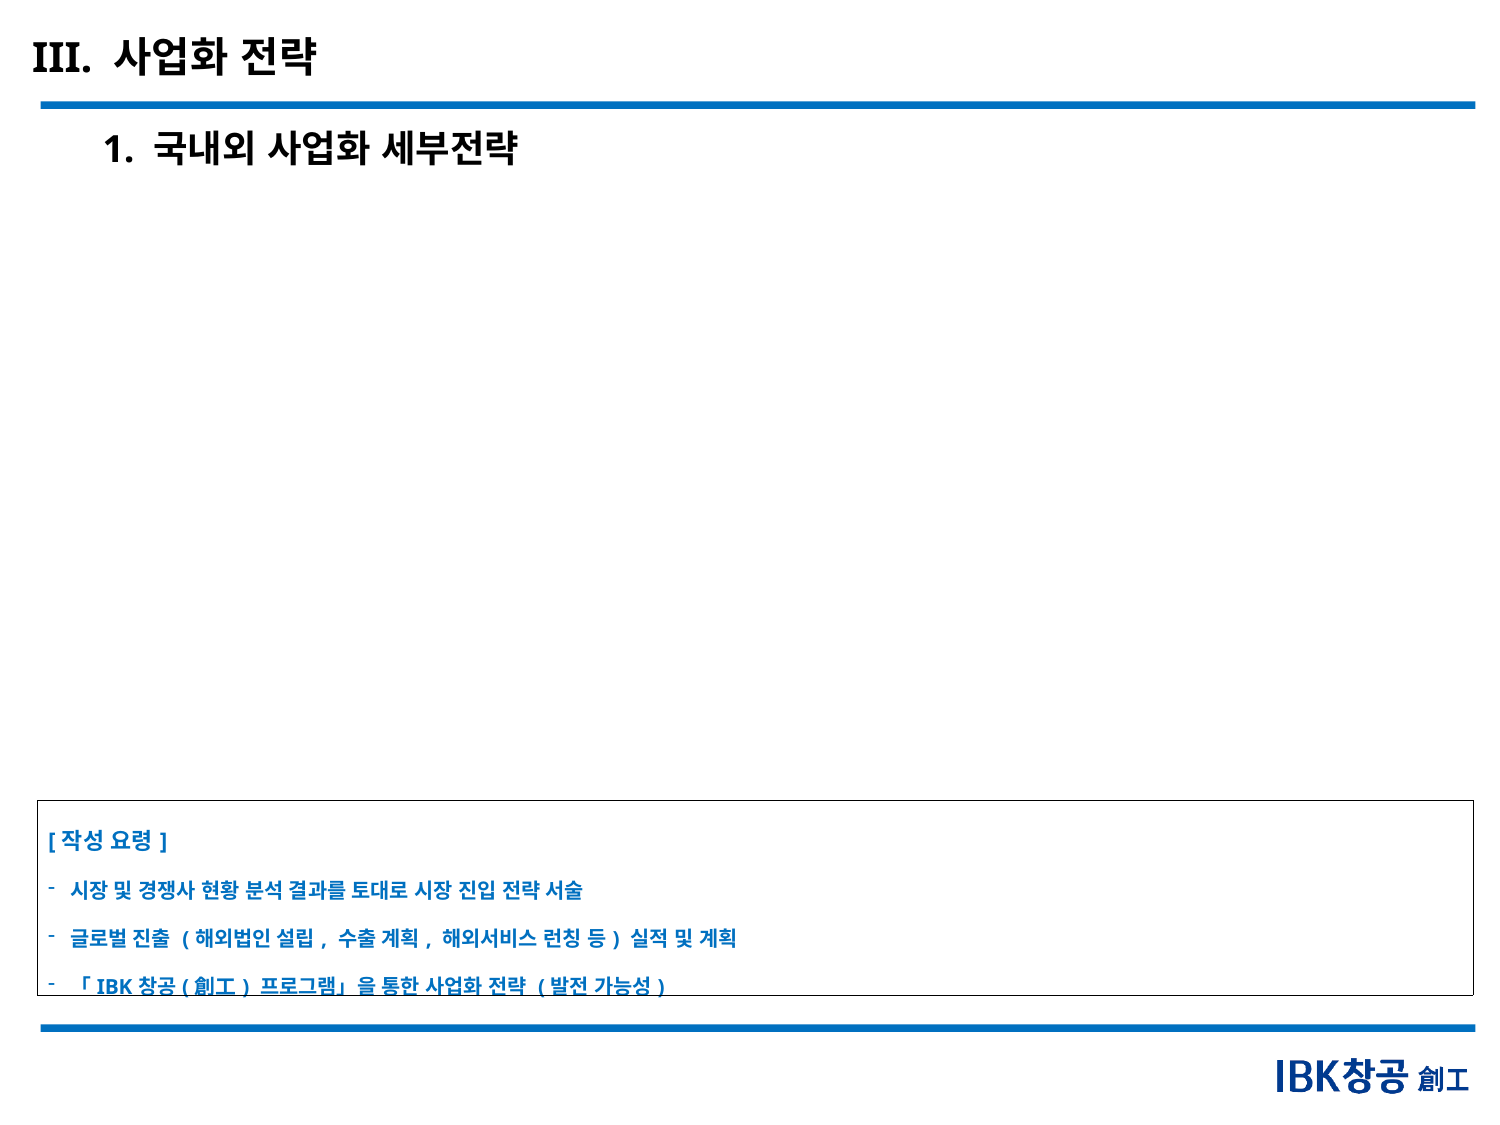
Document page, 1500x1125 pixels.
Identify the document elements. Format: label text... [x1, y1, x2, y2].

text_box 1. 국내외 사업화 세부전략 [87, 117, 1316, 177]
text_box [40, 1023, 1477, 1033]
picture [1267, 1048, 1476, 1104]
text_box [40, 100, 1477, 110]
table_header [작성 요령] 시장 및 경쟁사 현황 분석 결과를 토대로 시장 진입 전략 서술 글로벌 진출 (해외법인 설립, 수출 계획, 해외서비스 런칭 등) 실적 및 계획 「IBK창공(創工) 프로그램」을 통한 사업화 전략 (발전 가능성) [38, 801, 1473, 995]
text_box III. 사업화 전략 [17, 23, 333, 89]
